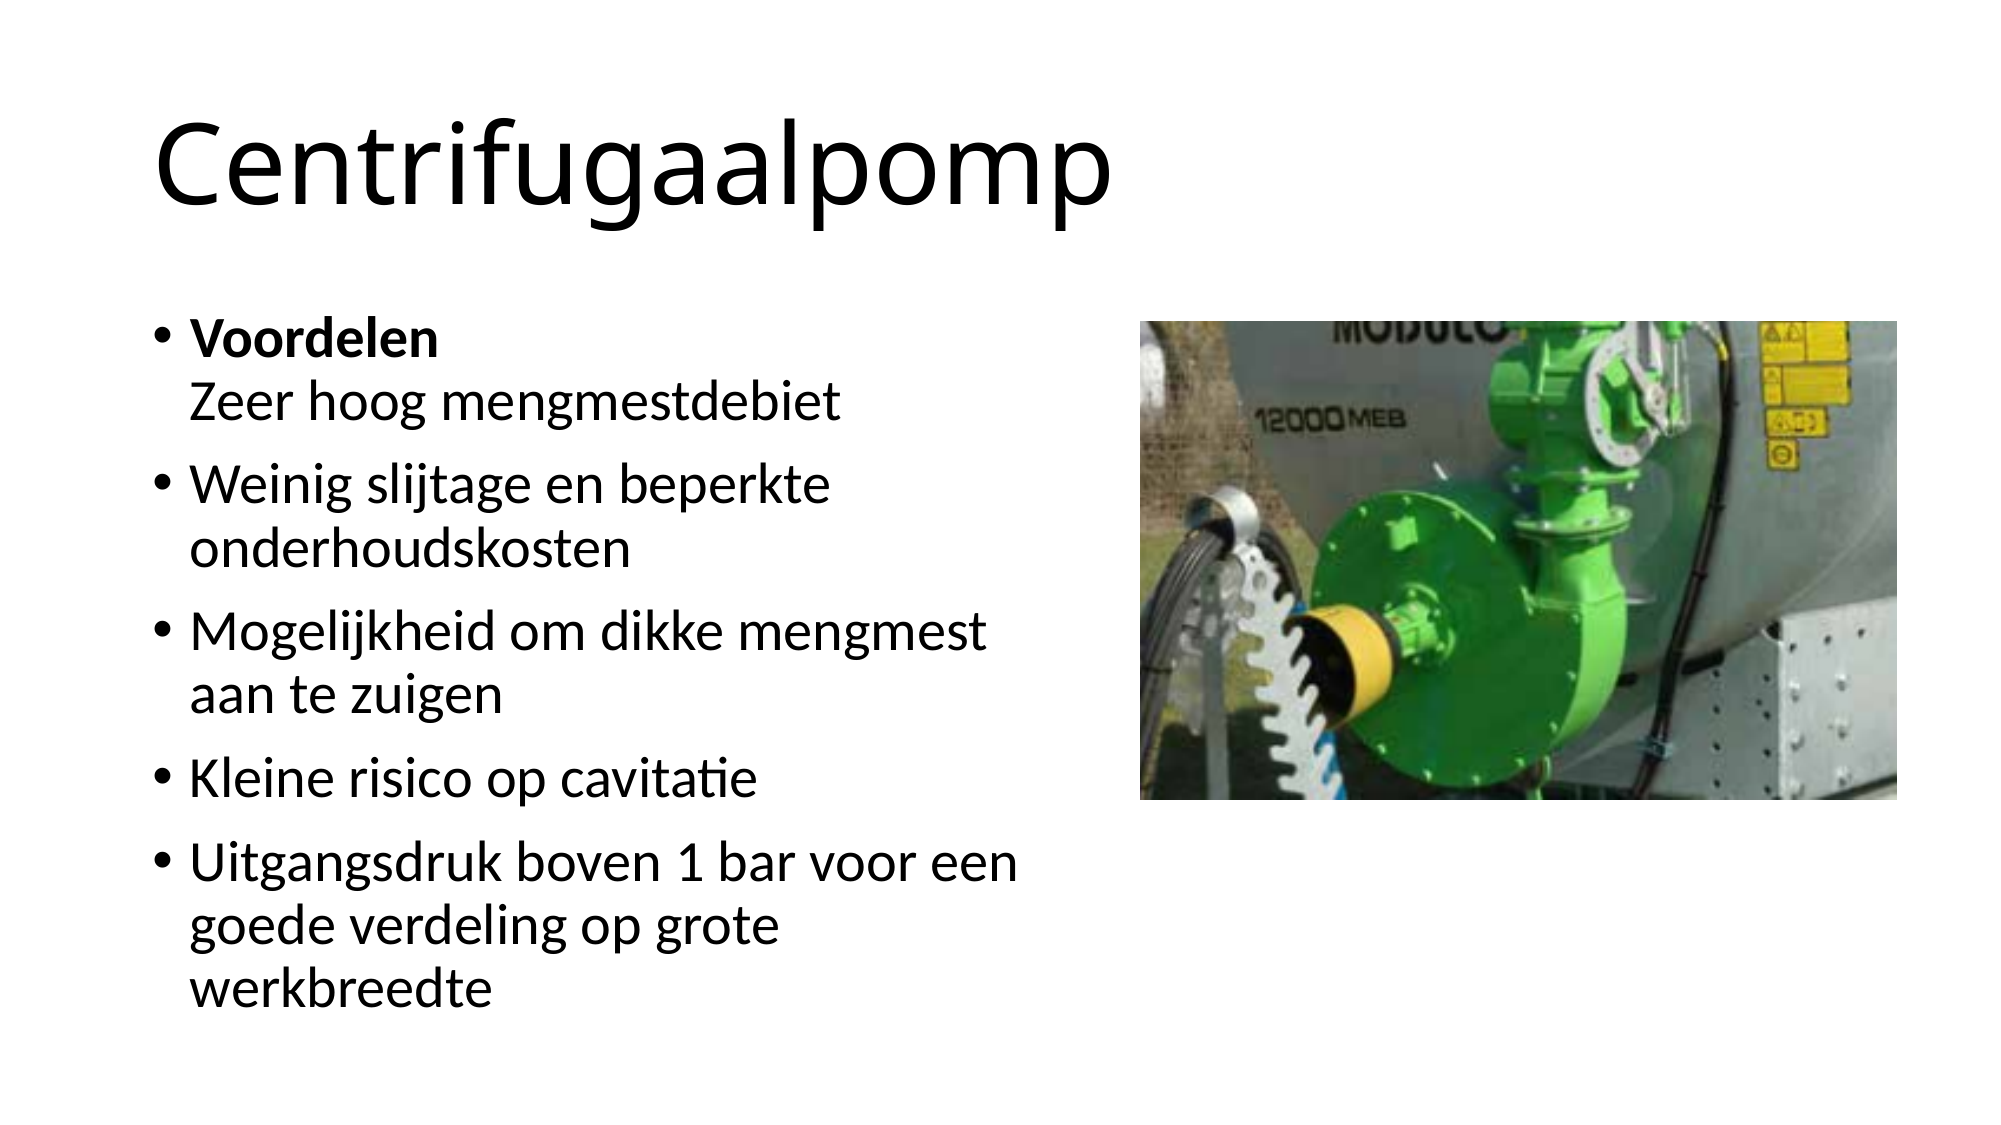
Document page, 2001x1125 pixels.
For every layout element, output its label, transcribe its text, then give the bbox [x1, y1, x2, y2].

picture [1140, 321, 1897, 800]
title Centrifugaalpomp [137, 59, 1863, 278]
list Voordelen Zeer hoog mengmestdebiet Weinig slijtage en beperkte onderhoudskosten Mogelijkheid om dikke mengmest aan te zuigen Kleine risico op cavitatie Uitgangsdruk boven 1 bar voor een goede verdeling op grote werkbreedte [137, 299, 1091, 1059]
